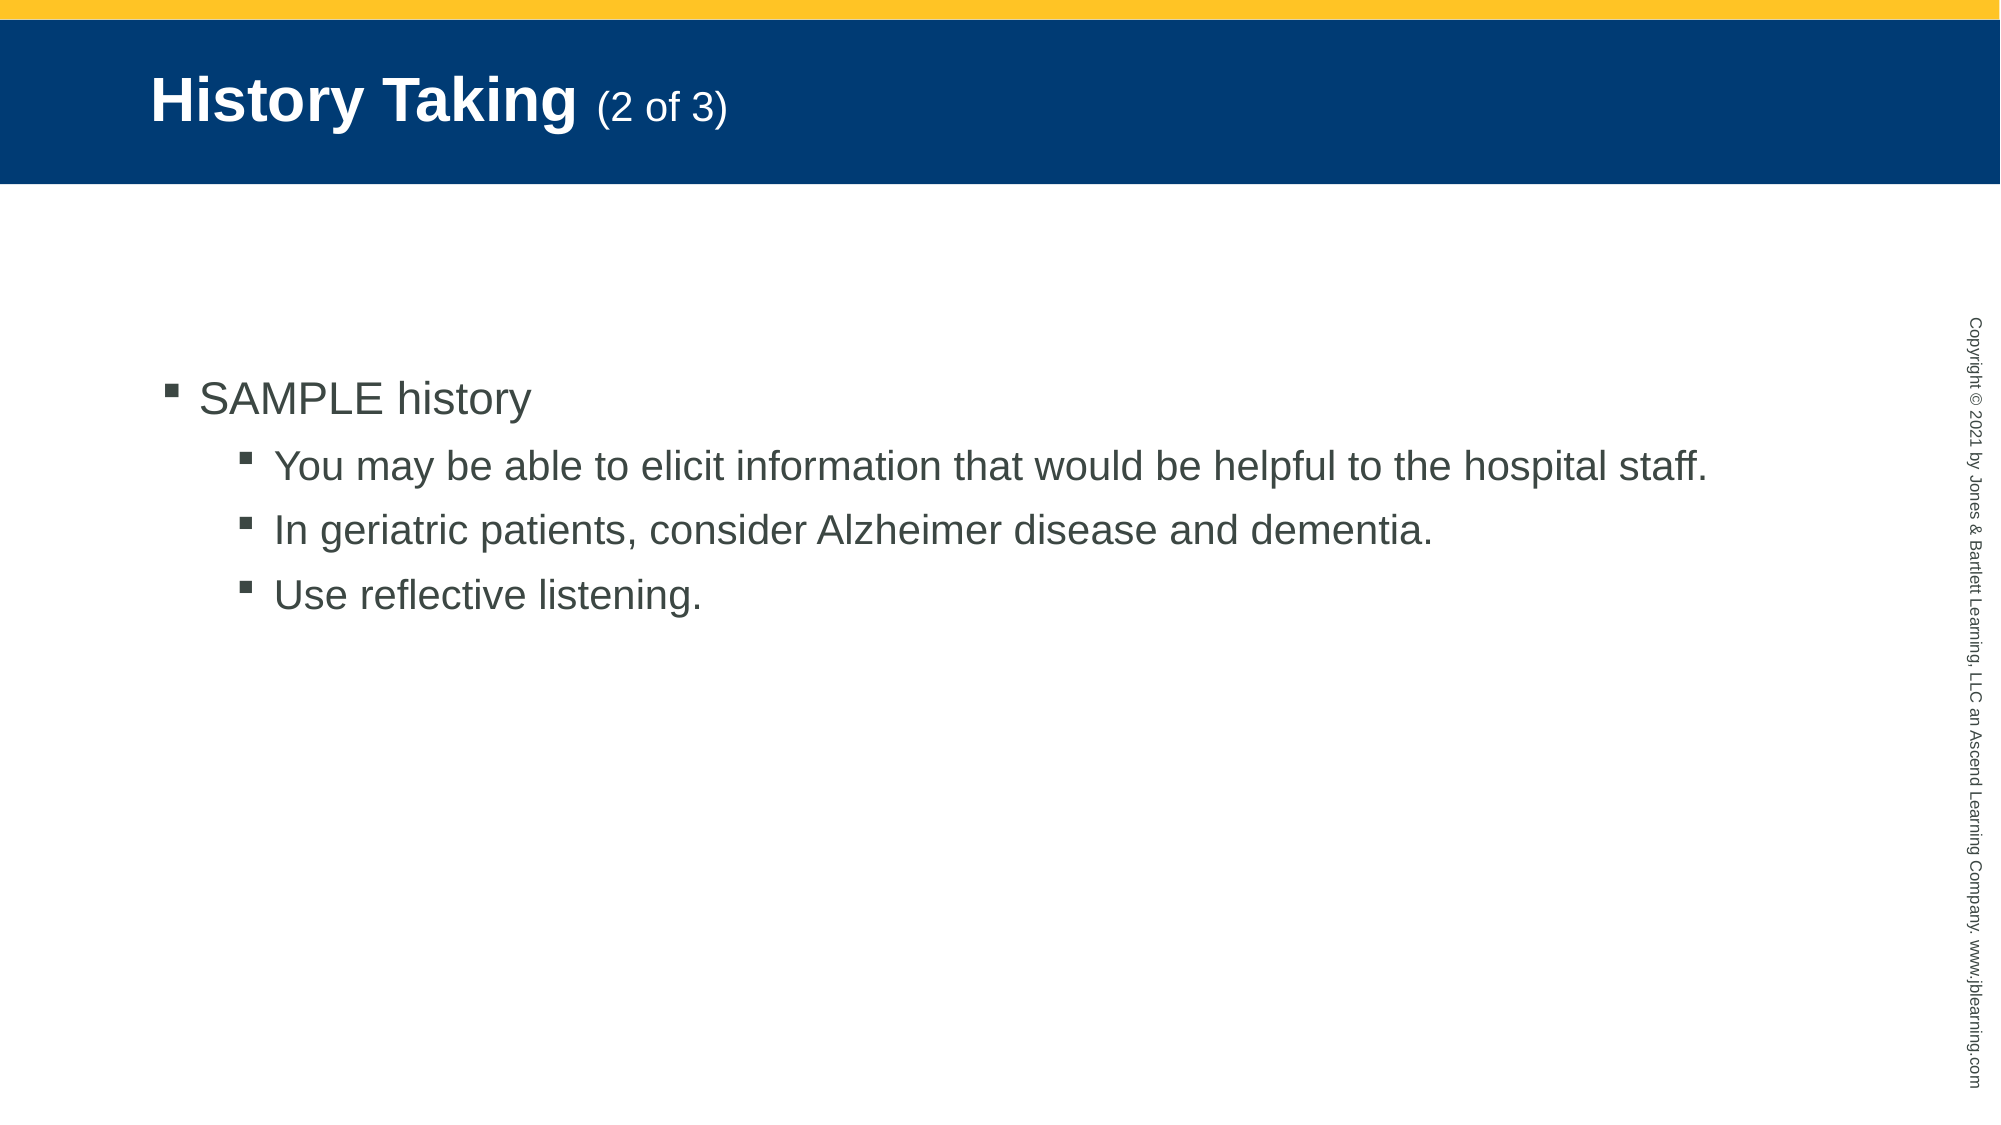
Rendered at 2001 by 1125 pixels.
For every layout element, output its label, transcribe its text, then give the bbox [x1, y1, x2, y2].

title History Taking (2 of 3) [0, 19, 2000, 185]
list SAMPLE history You may be able to elicit information that would be helpful to the hospital staff. In geriatric patients, consider Alzheimer disease and dementia. Use reflective listening. [146, 361, 1859, 1016]
